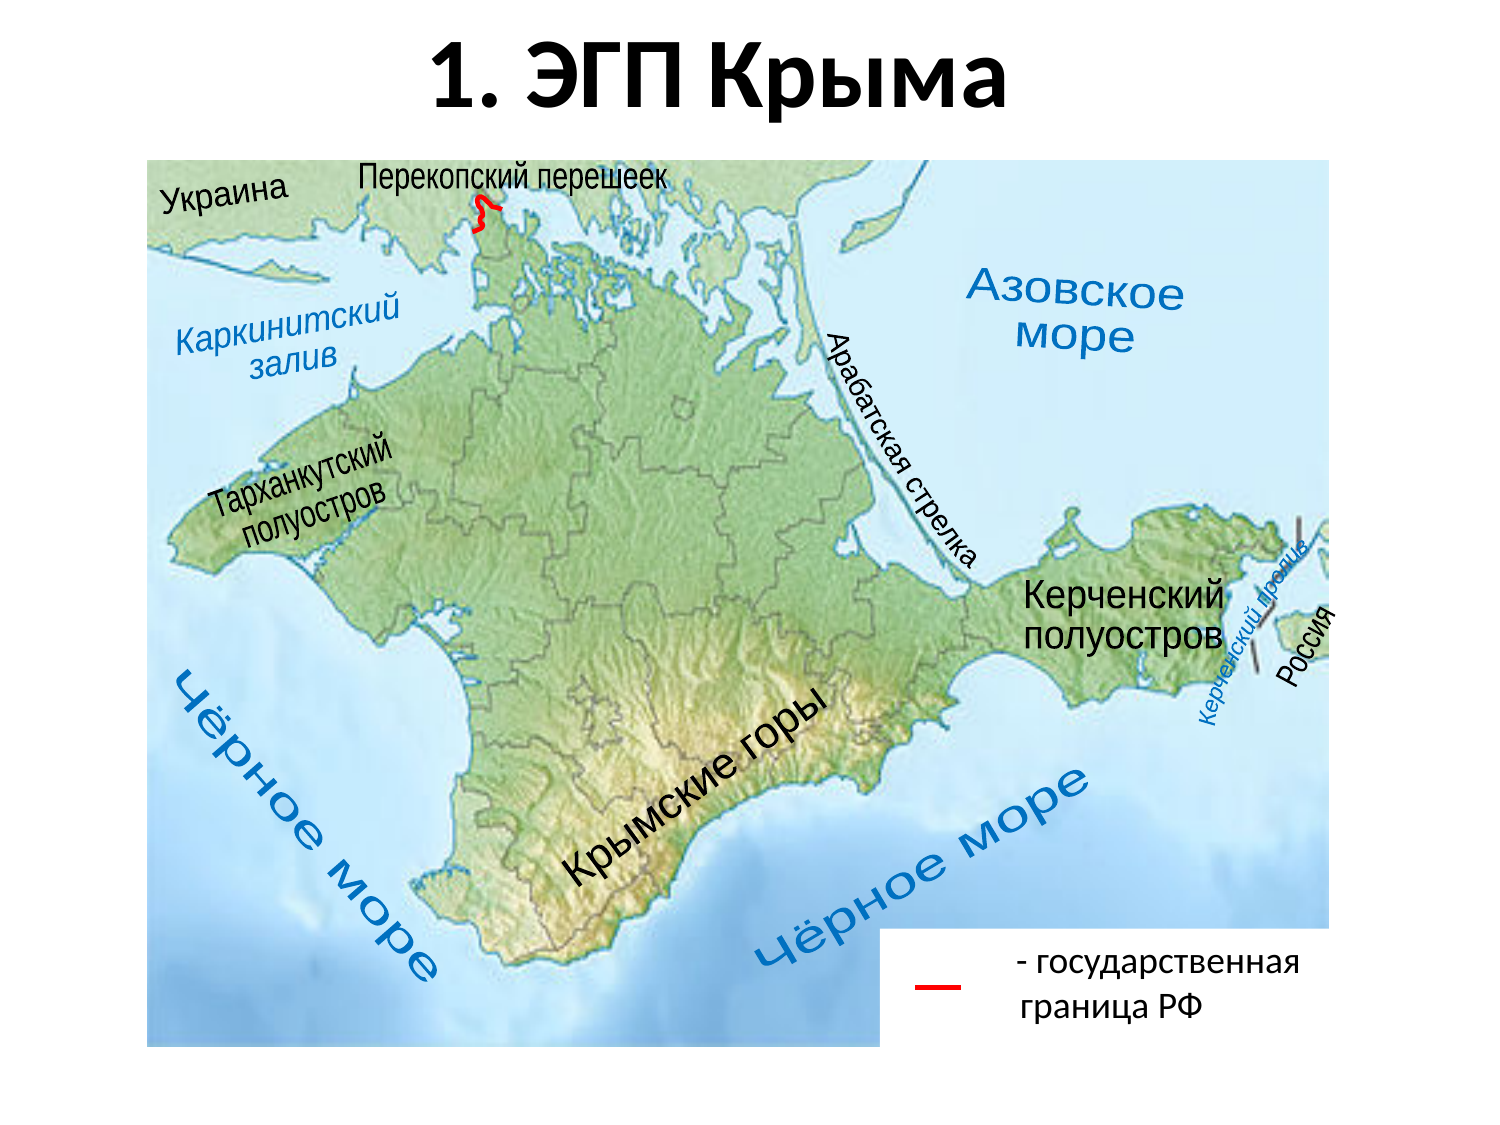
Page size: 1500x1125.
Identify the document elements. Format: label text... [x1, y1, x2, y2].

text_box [147, 160, 1344, 1049]
text_box 1. ЭГП Крыма [410, 0, 1025, 135]
